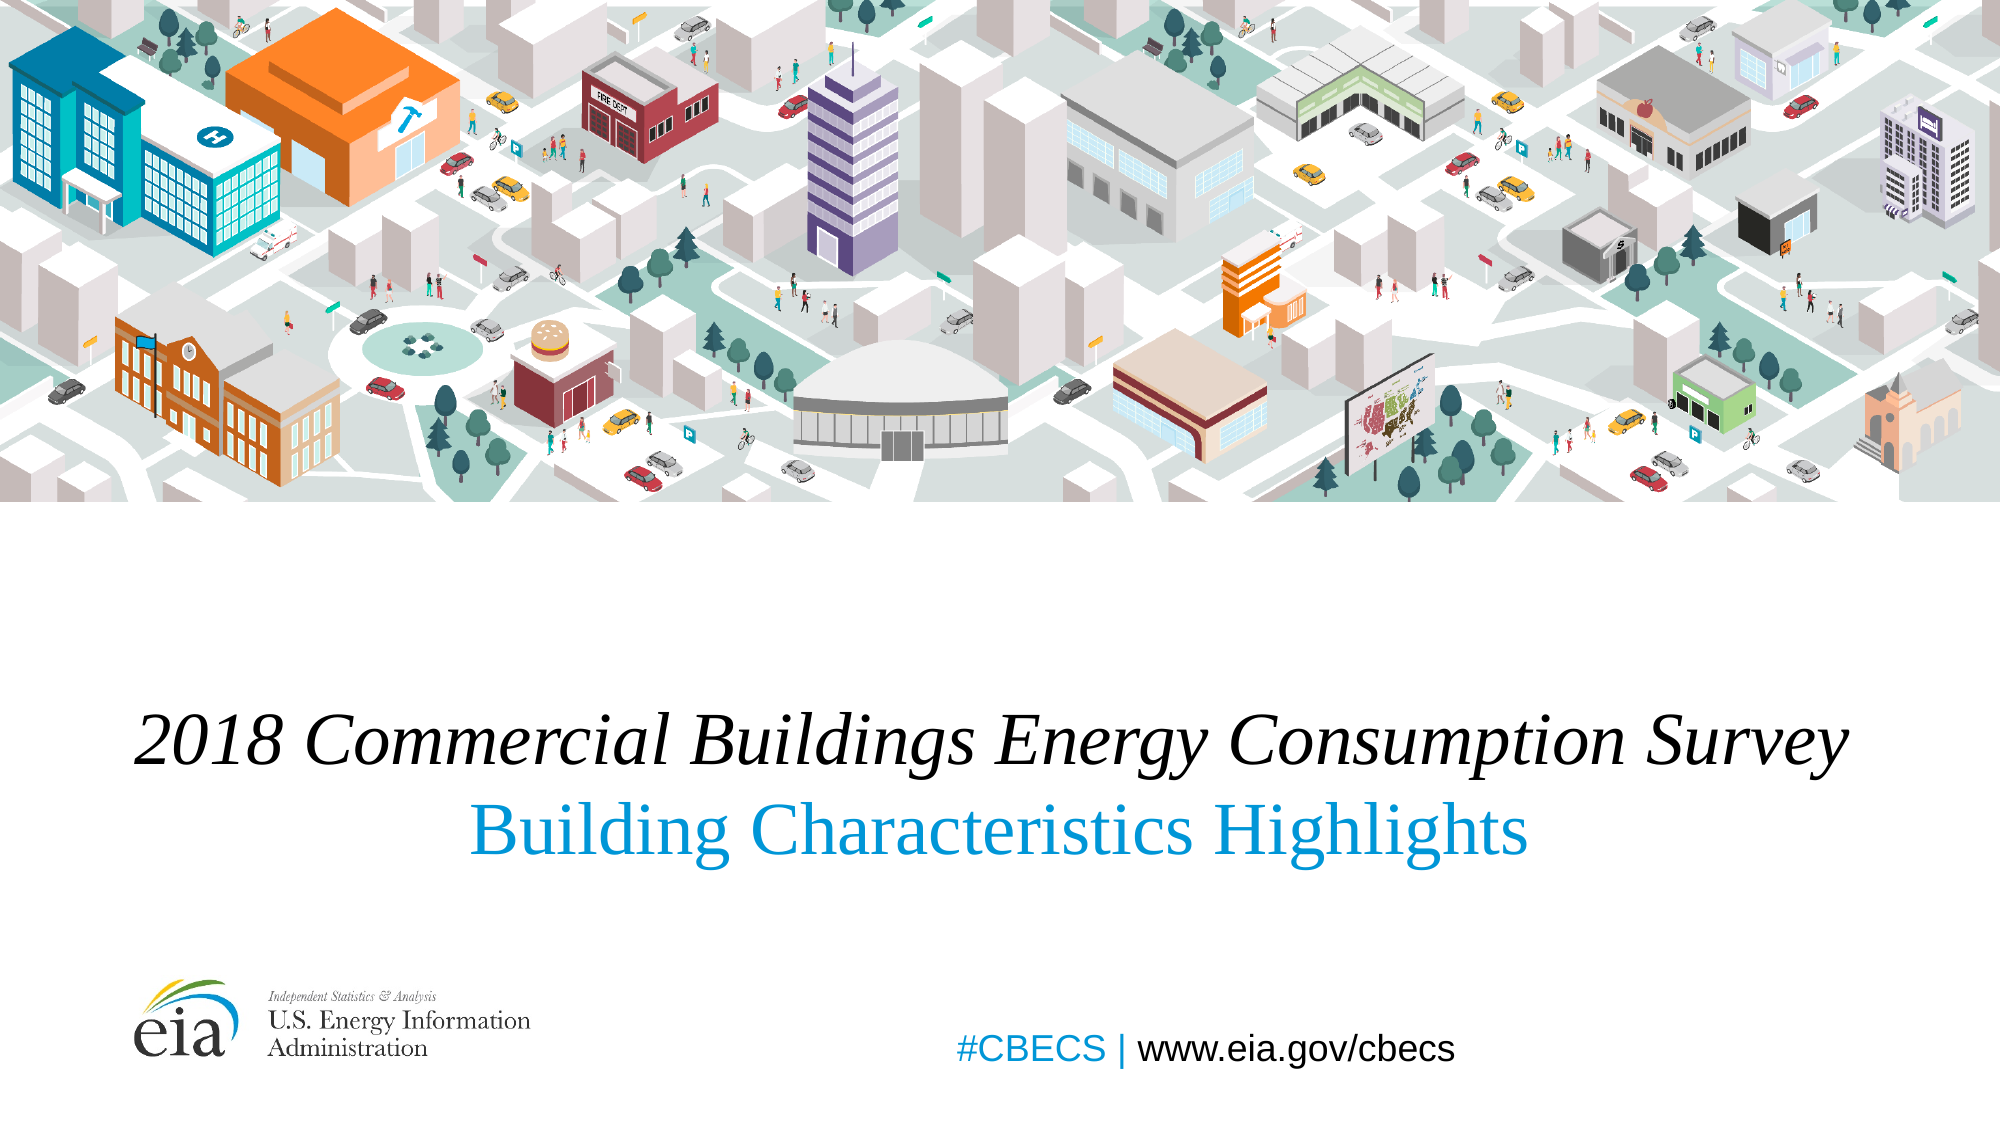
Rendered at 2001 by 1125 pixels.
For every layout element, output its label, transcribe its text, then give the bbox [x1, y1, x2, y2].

text_box 2018 Commercial Buildings Energy Consumption Survey Building Characteristics Highlights [119, 681, 1881, 877]
picture [0, 0, 2000, 502]
picture [128, 975, 536, 1059]
text_box #CBECS | www.eia.gov/cbecs [942, 1016, 1938, 1077]
